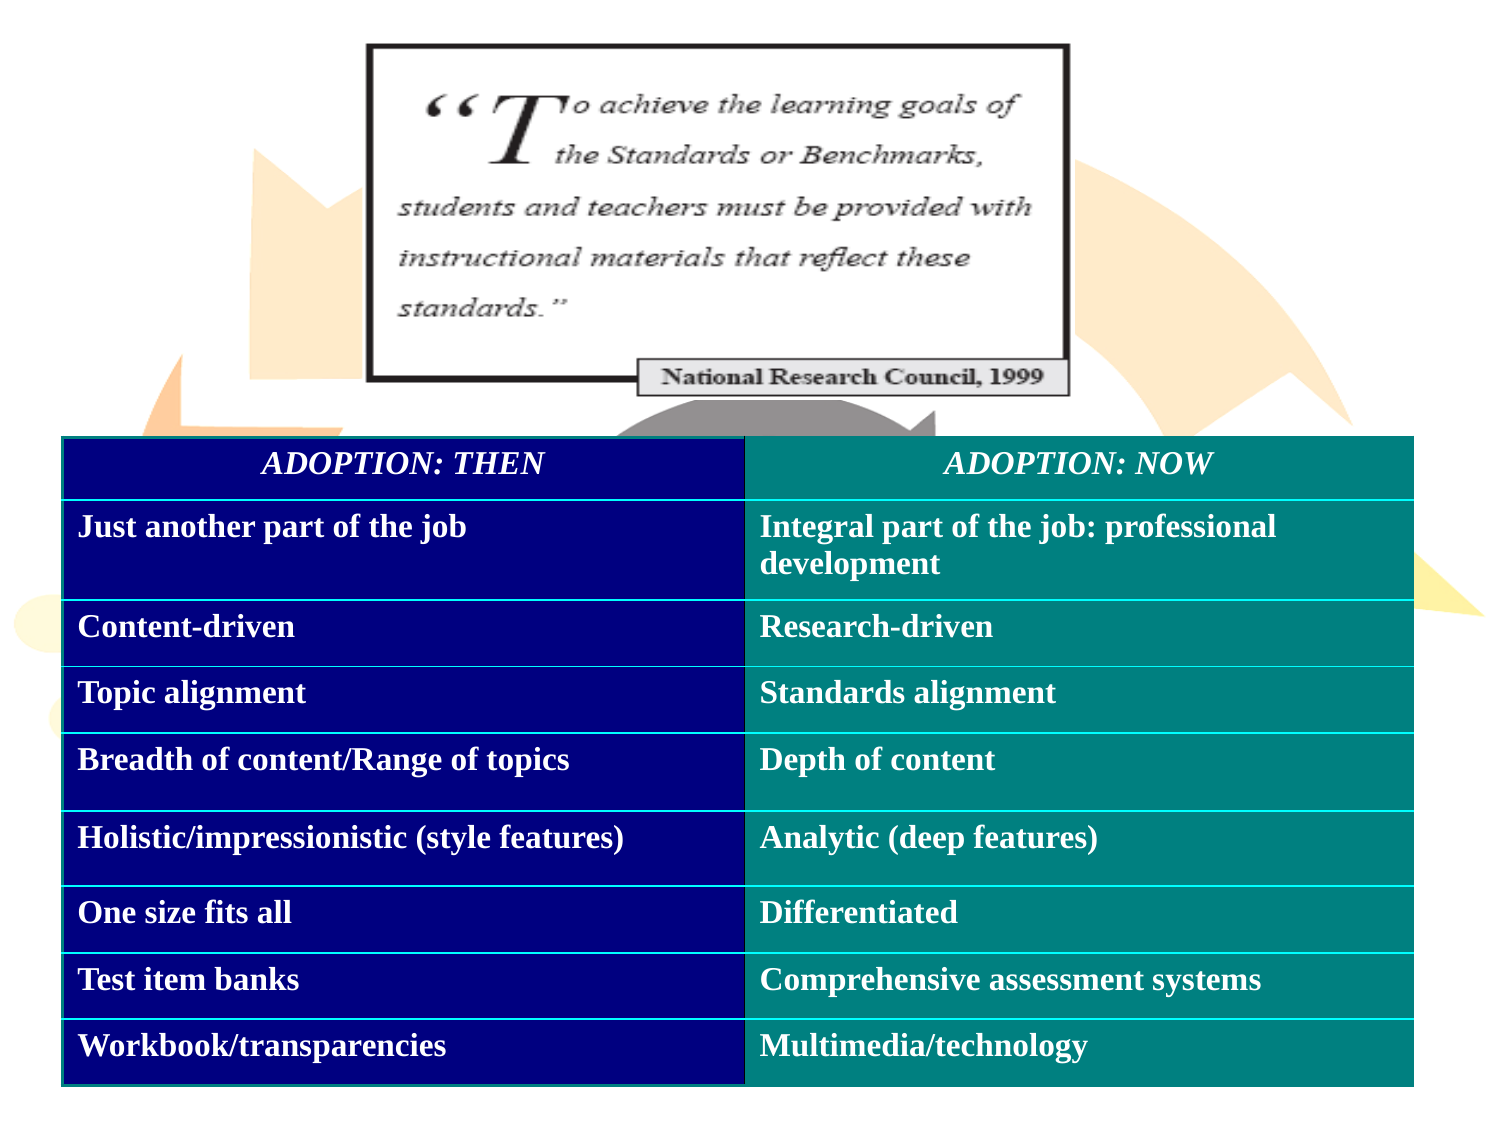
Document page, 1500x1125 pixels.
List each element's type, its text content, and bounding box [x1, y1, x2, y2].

table_cell Breadth of content/Range of topics [64, 734, 744, 810]
table_header ADOPTION: THEN [64, 439, 744, 499]
table_cell One size fits all [64, 887, 744, 952]
table_cell Integral part of the job: professional development [745, 501, 1411, 599]
table_cell Multimedia/technology [745, 1020, 1411, 1084]
table_cell Just another part of the job [64, 501, 744, 599]
picture [362, 37, 1076, 401]
table_cell Depth of content [745, 734, 1411, 810]
table_cell Topic alignment [64, 667, 744, 732]
table_cell Differentiated [745, 887, 1411, 952]
table_cell Comprehensive assessment systems [745, 954, 1411, 1018]
table_header ADOPTION: NOW [745, 439, 1411, 499]
table_cell Research-driven [745, 601, 1411, 666]
table_cell Content-driven [64, 601, 744, 666]
table_cell Standards alignment [745, 667, 1411, 732]
table_cell Test item banks [64, 954, 744, 1018]
table_cell Workbook/transparencies [64, 1020, 744, 1084]
table_cell Holistic/impressionistic (style features) [64, 812, 744, 885]
table_cell Analytic (deep features) [745, 812, 1411, 885]
